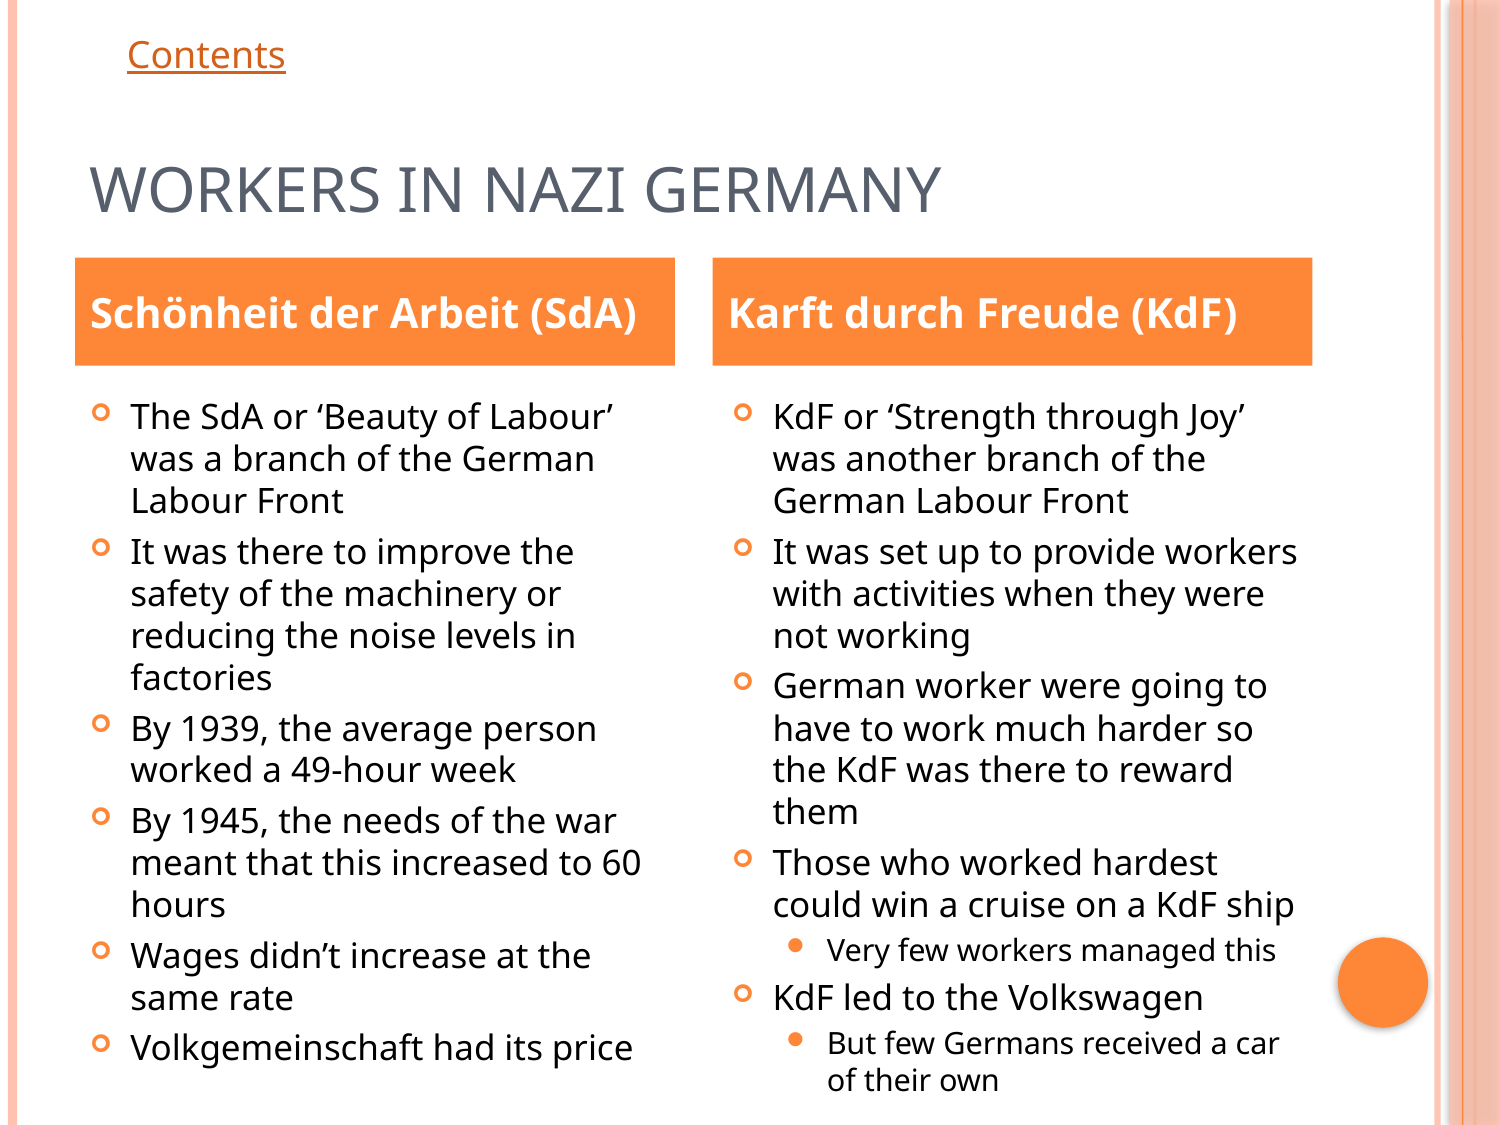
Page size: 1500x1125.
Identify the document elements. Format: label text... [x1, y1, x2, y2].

list Schönheit der Arbeit (SdA) [74, 257, 676, 366]
list The SdA or ‘Beauty of Labour’ was a branch of the German Labour Front It was there to improve the safety of the machinery or reducing the noise levels in factories By 1939, the average person worked a 49-hour week By 1945, the needs of the war meant that this increased to 60 hours Wages didn’t increase at the same rate Volkgemeinschaft had its price [74, 387, 676, 1079]
list KdF or ‘Strength through Joy’ was another branch of the German Labour Front It was set up to provide workers with activities when they were not working German worker were going to have to work much harder so the KdF was there to reward them Those who worked hardest could win a cruise on a KdF ship Very few workers managed this KdF led to the Volkswagen But few Germans received a car of their own [716, 387, 1318, 1125]
list Karft durch Freude (KdF) [712, 257, 1313, 366]
title Workers in Nazi Germany [75, 44, 1313, 233]
